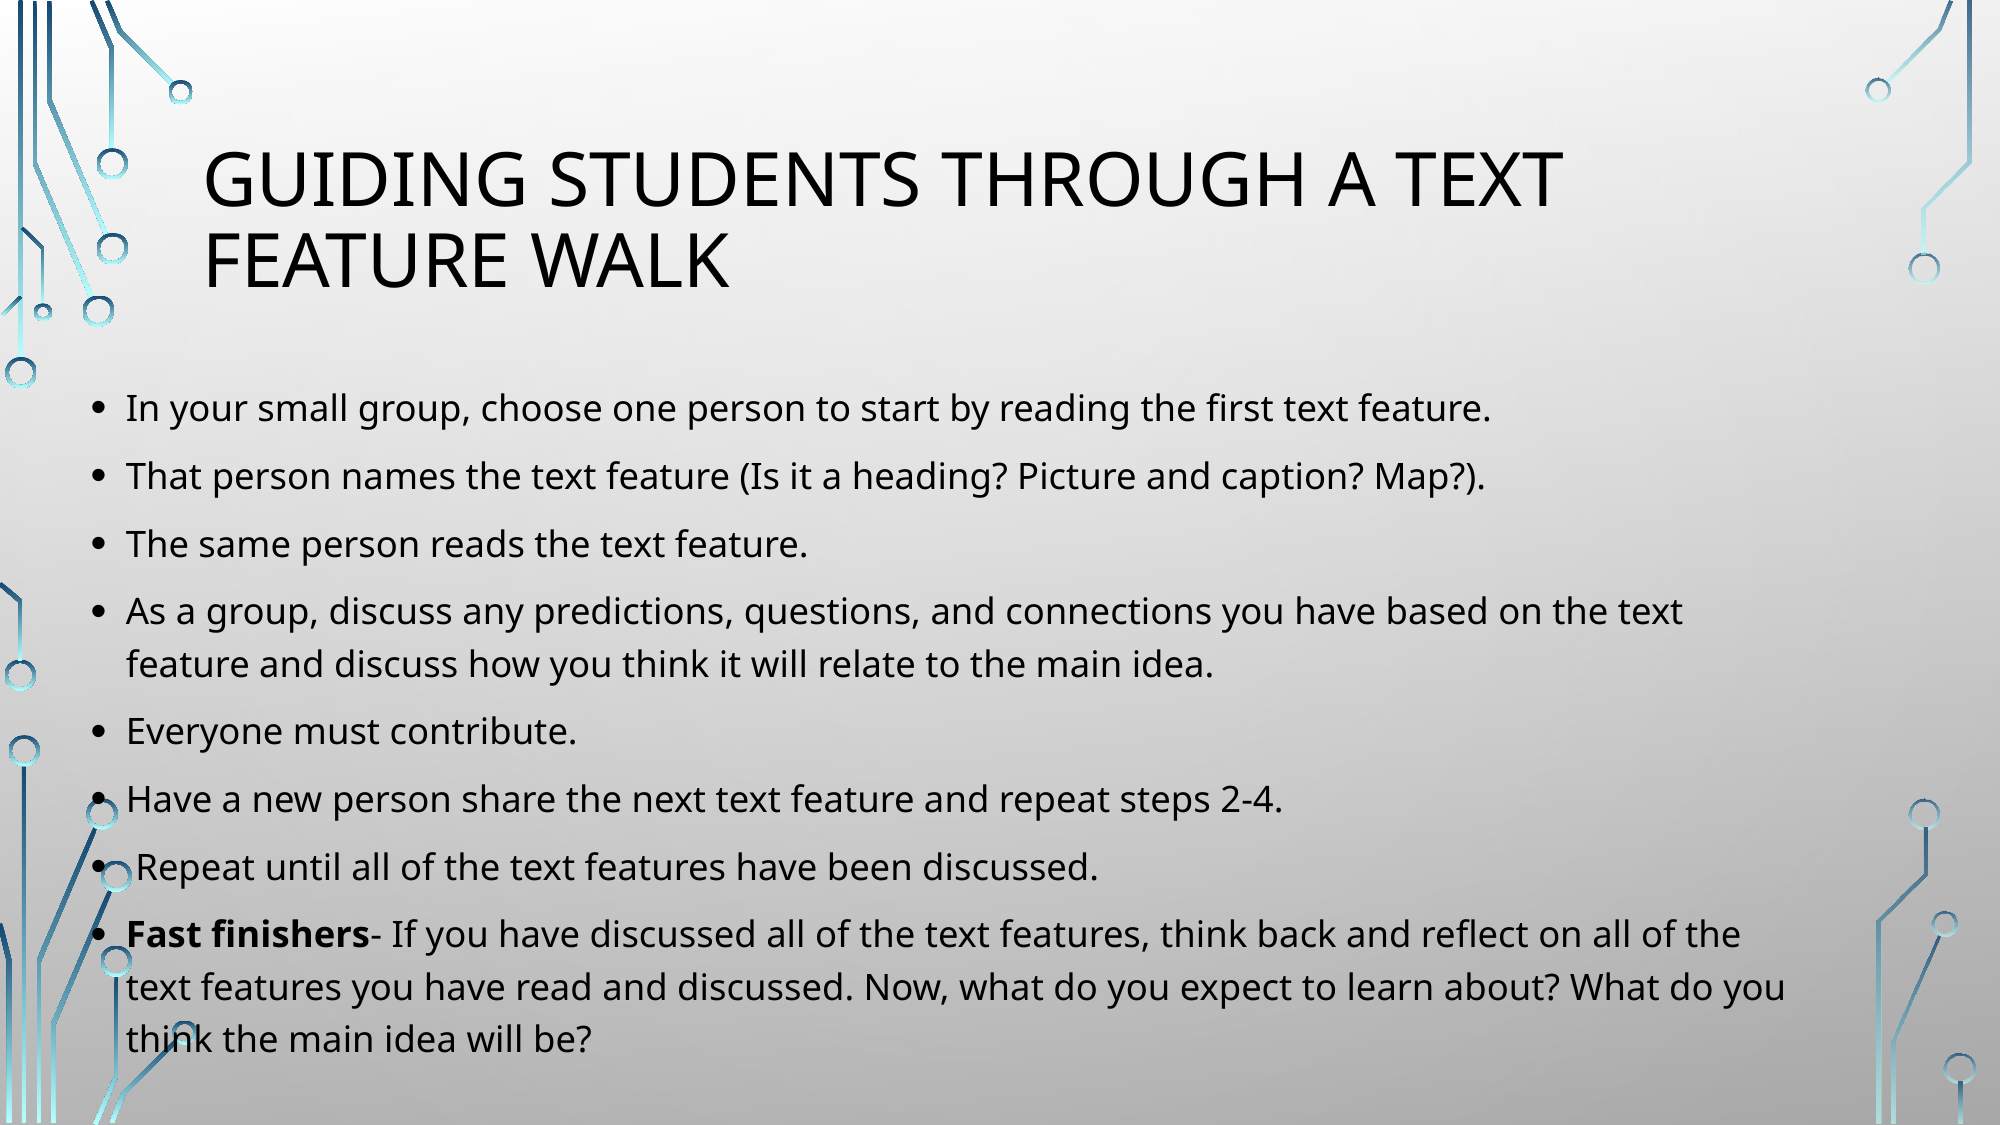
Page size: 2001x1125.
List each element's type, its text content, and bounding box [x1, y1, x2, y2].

list In your small group, choose one person to start by reading the first text feature. That person names the text feature (Is it a heading? Picture and caption? Map?). The same person reads the text feature. As a group, discuss any predictions, questions, and connections you have based on the text feature and discuss how you think it will relate to the main idea. Everyone must contribute. Have a new person share the next text feature and repeat steps 2-4. Repeat until all of the text features have been discussed. Fast finishers- If you have discussed all of the text features, think back and reflect on all of the text features you have read and discussed. Now, what do you expect to learn about? What do you think the main idea will be? [75, 369, 1813, 1077]
title Guiding students through a Text Feature Walk [187, 101, 1813, 344]
